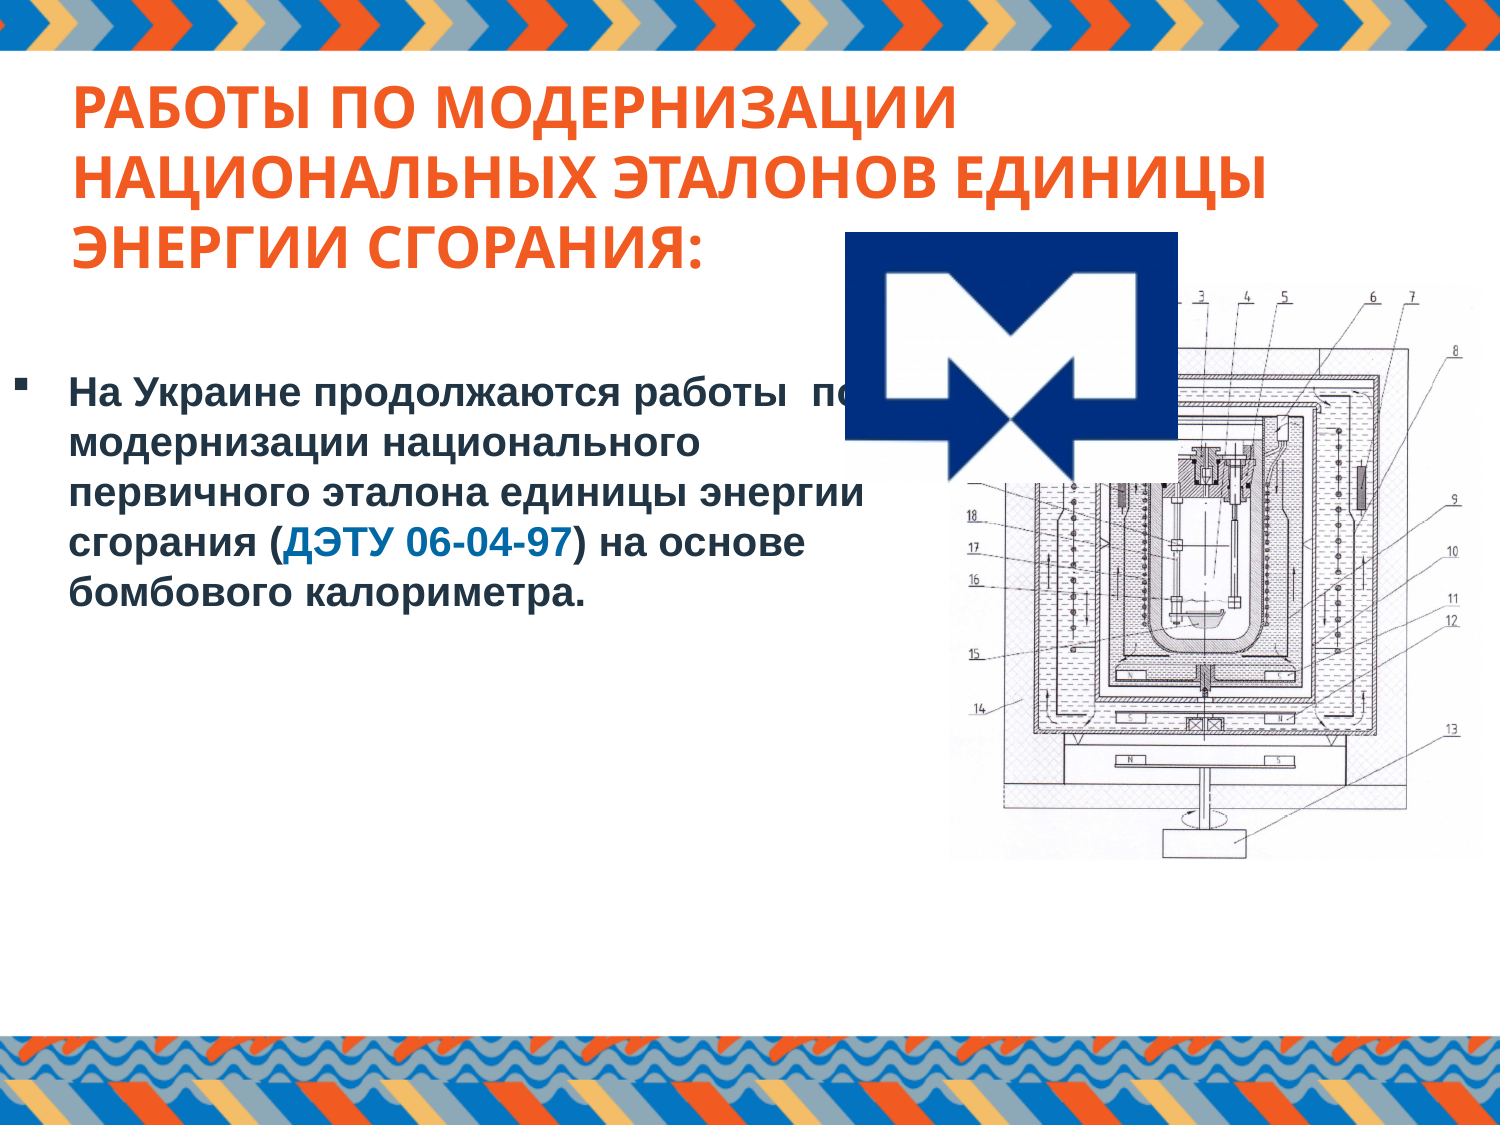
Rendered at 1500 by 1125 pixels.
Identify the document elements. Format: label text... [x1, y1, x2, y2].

text_box На Украине продолжаются работы по модернизации национального первичного эталона единицы энергии сгорания (ДЭТУ 06-04-97) на основе бомбового калориметра. [0, 357, 906, 623]
picture [0, 0, 1500, 1125]
list РАБОТЫ ПО МОДЕРНИЗАЦИИ НАЦИОНАЛЬНЫХ ЭТАЛОНОВ ЕДИНИЦЫ ЭНЕРГИИ СГОРАНИЯ: [56, 69, 1481, 282]
